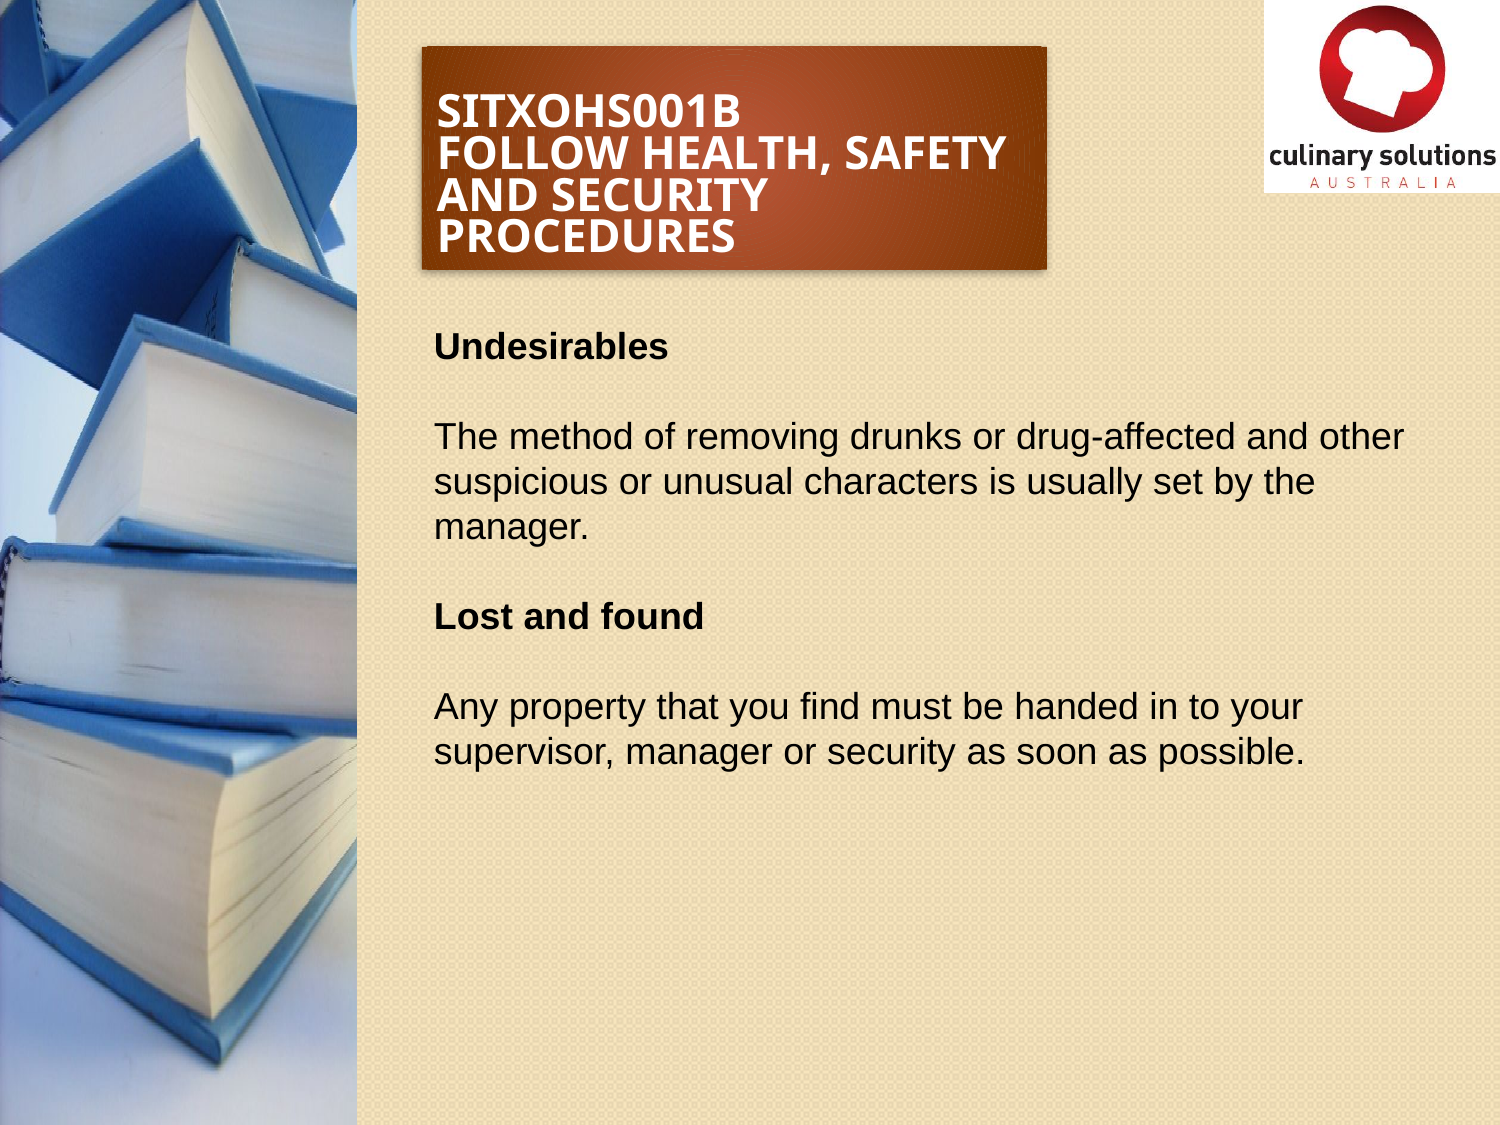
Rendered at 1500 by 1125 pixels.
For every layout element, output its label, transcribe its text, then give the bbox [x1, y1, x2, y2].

picture [1263, 0, 1500, 193]
text_box Undesirables The method of removing drunks or drug-affected and other suspicious or unusual characters is usually set by the manager. Lost and found Any property that you find must be handed in to your supervisor, manager or security as soon as possible. [419, 314, 1459, 825]
title SITXOHS001B Follow HEALTH, SAFETY AND SECURITY PROCEDURES [421, 46, 1047, 270]
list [0, 0, 357, 1125]
